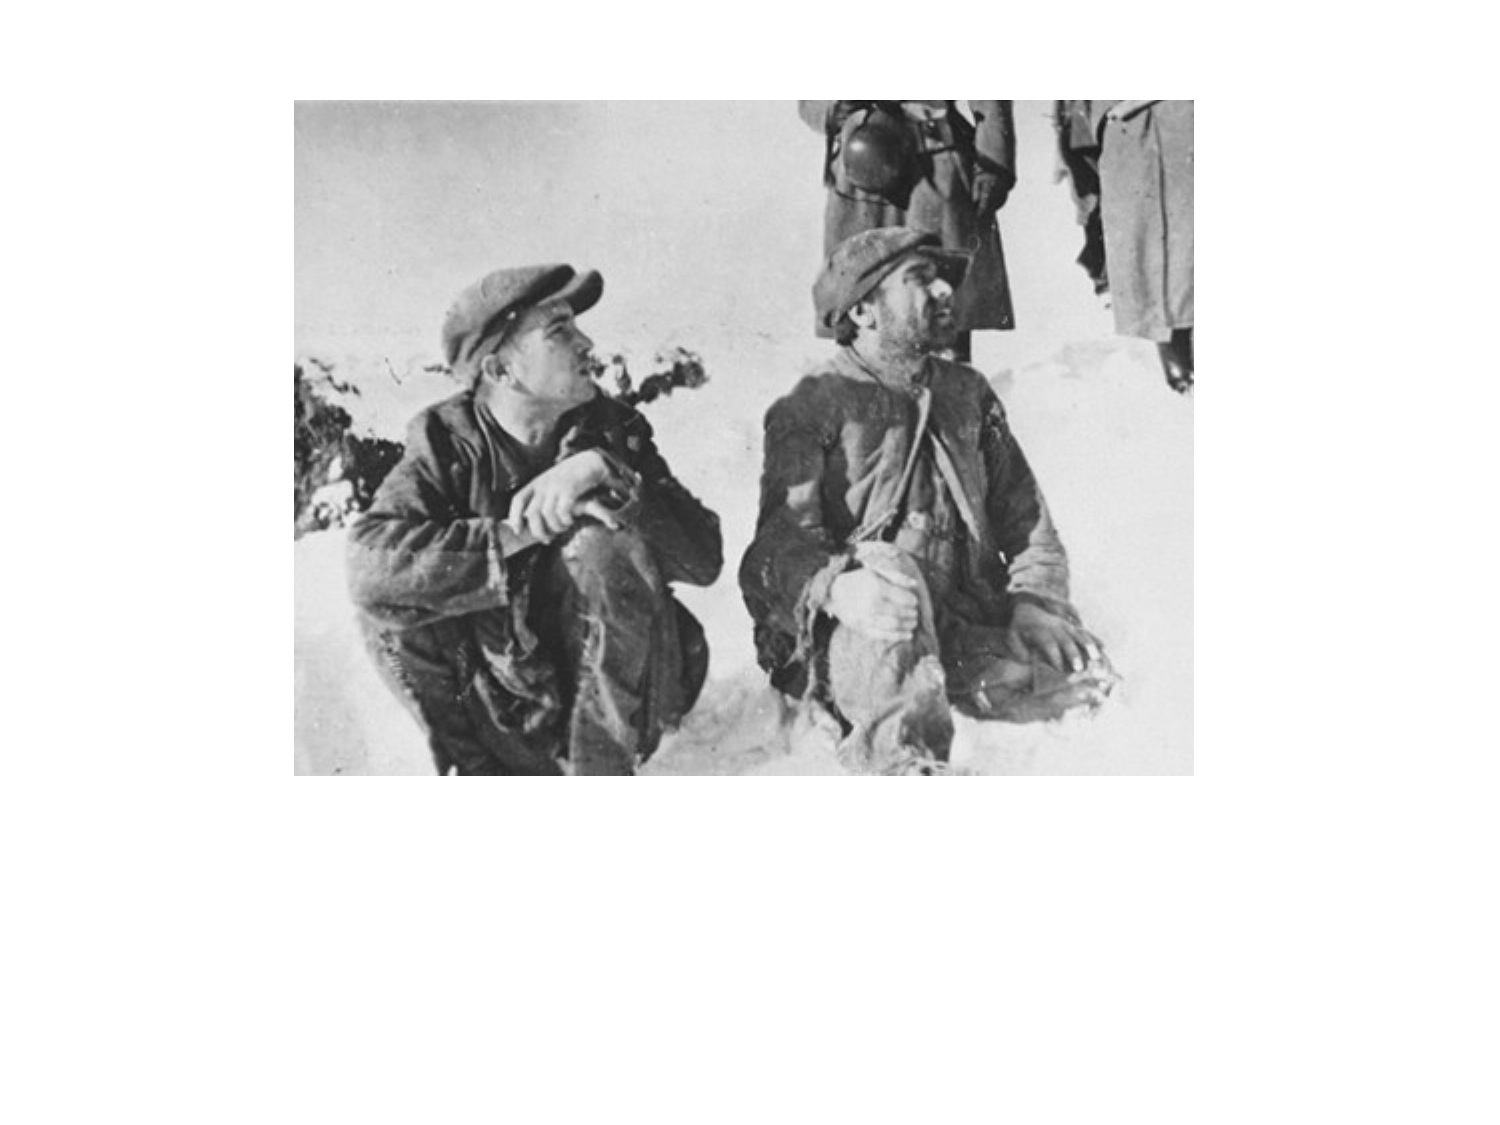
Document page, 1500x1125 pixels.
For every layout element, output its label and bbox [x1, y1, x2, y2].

picture [293, 100, 1195, 776]
